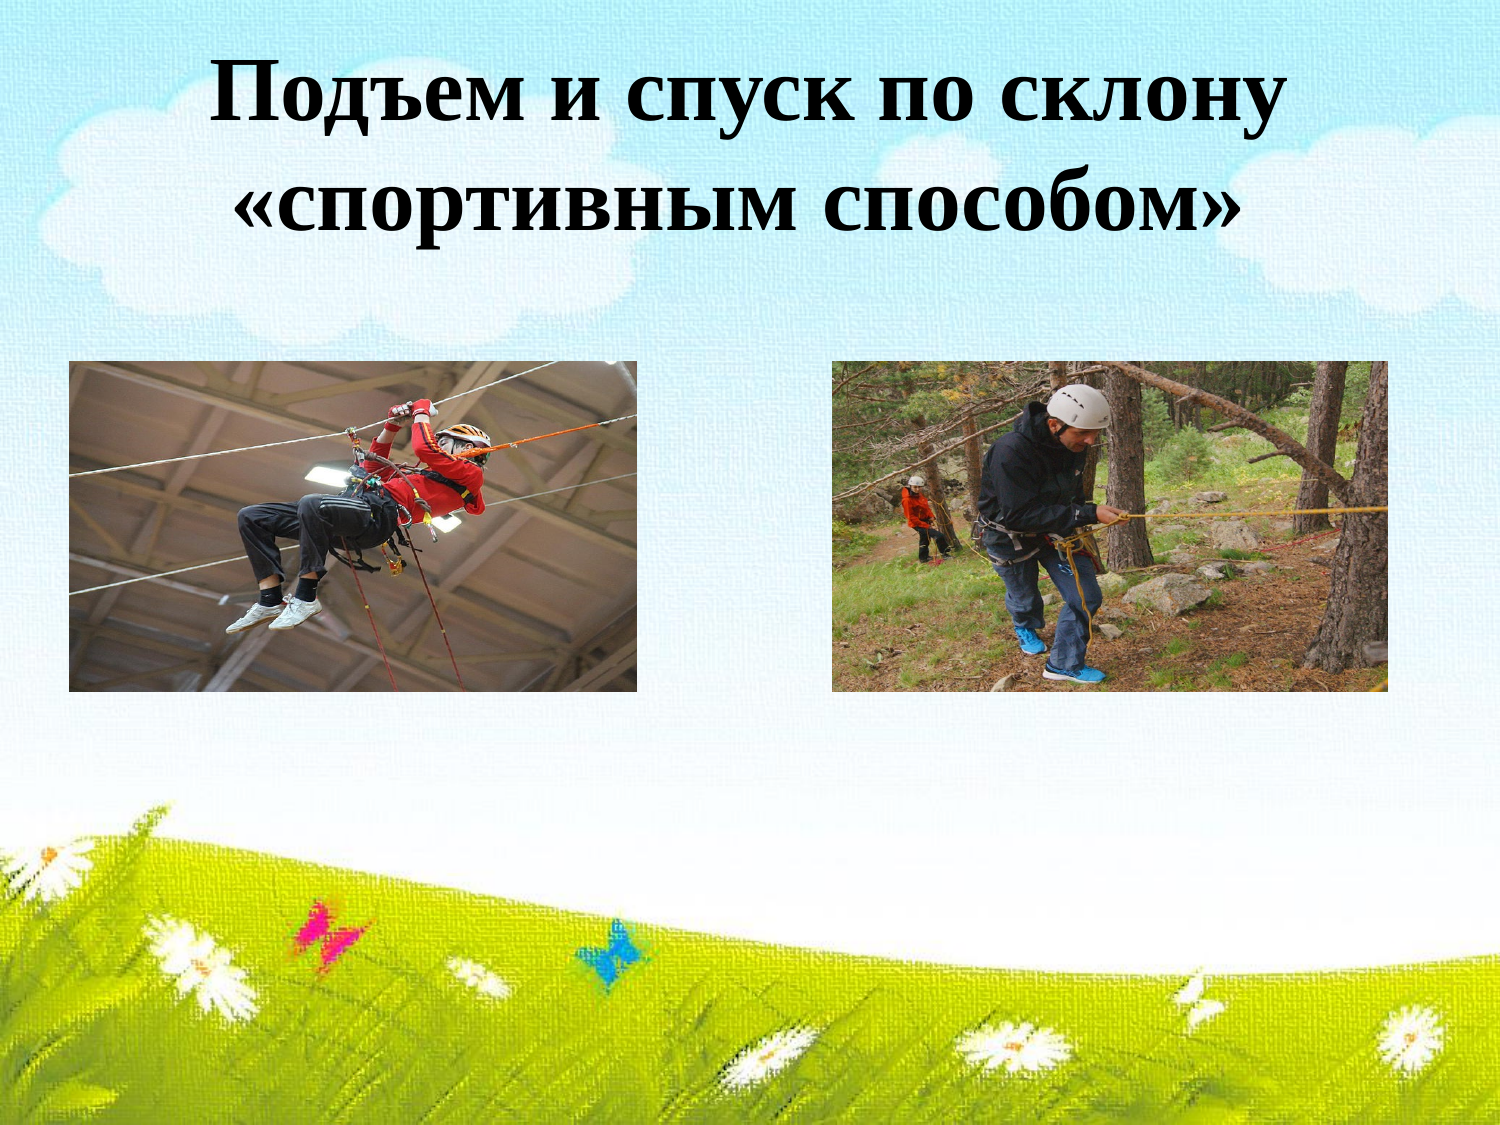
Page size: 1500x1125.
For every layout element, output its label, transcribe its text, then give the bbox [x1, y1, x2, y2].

title Подъем и спуск по склону «спортивным способом» [75, 45, 1425, 233]
picture [0, 0, 1500, 1125]
